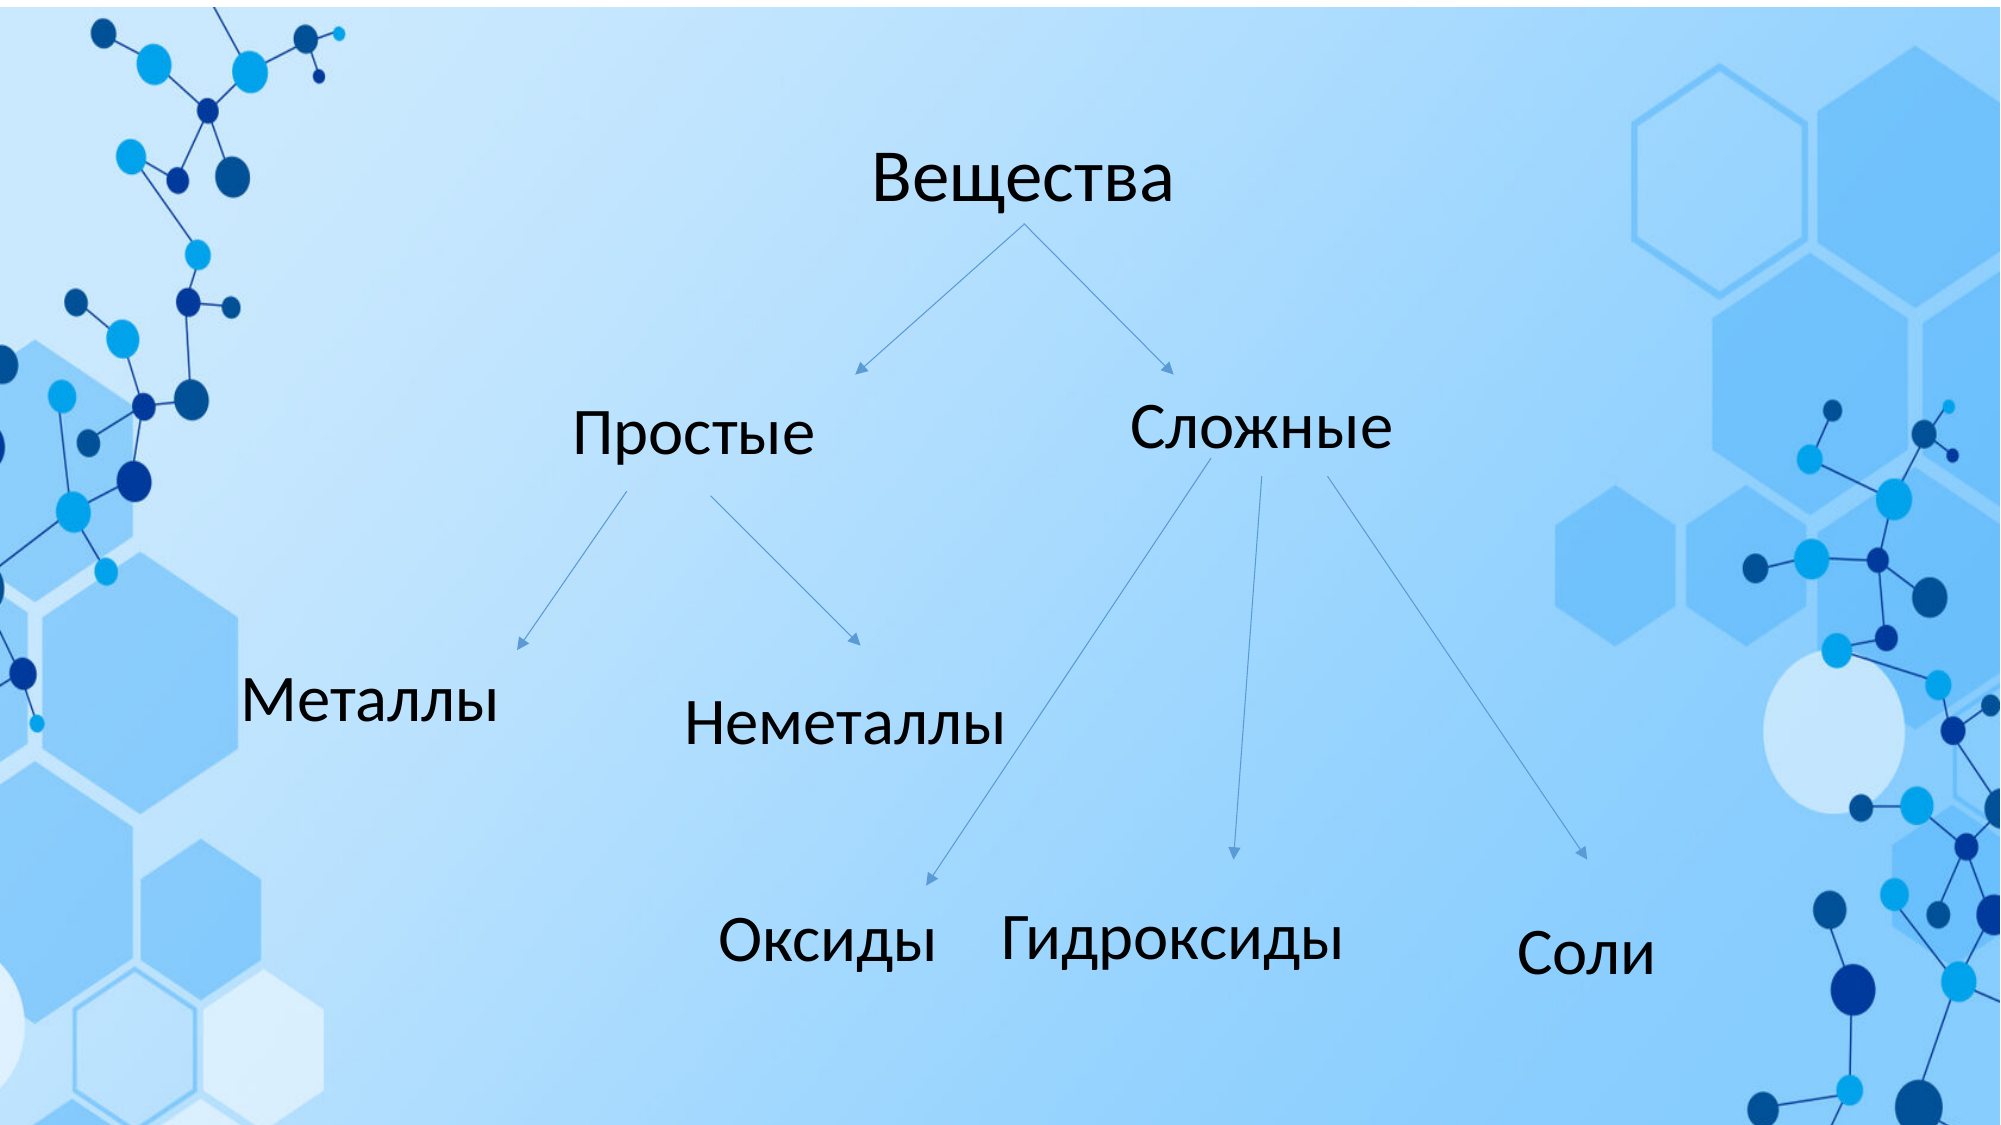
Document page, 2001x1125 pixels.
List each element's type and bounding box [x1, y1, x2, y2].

text_box [926, 458, 1211, 886]
text_box [855, 224, 1024, 375]
text_box [1024, 224, 1174, 375]
picture [0, 7, 2000, 1125]
text_box [517, 491, 627, 651]
text_box [710, 495, 861, 646]
text_box [1327, 476, 1588, 860]
text_box [1233, 476, 1262, 860]
